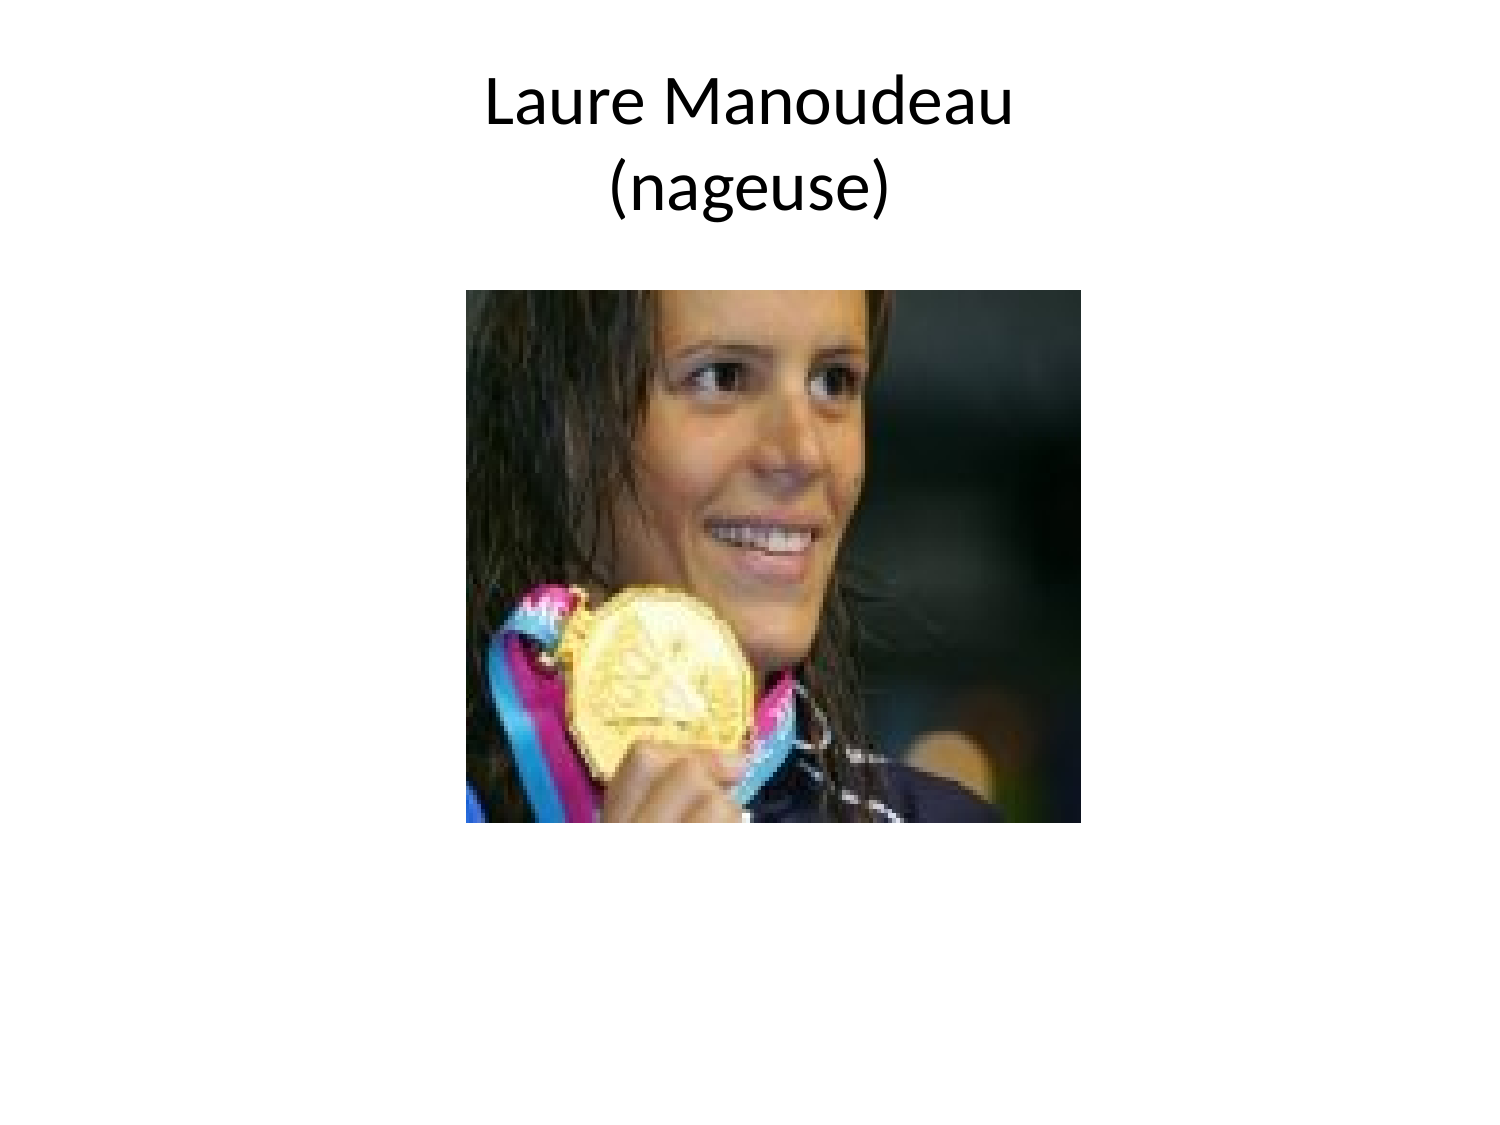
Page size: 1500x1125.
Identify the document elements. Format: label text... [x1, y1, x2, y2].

title Laure Manoudeau (nageuse) [75, 45, 1425, 233]
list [466, 290, 1081, 823]
